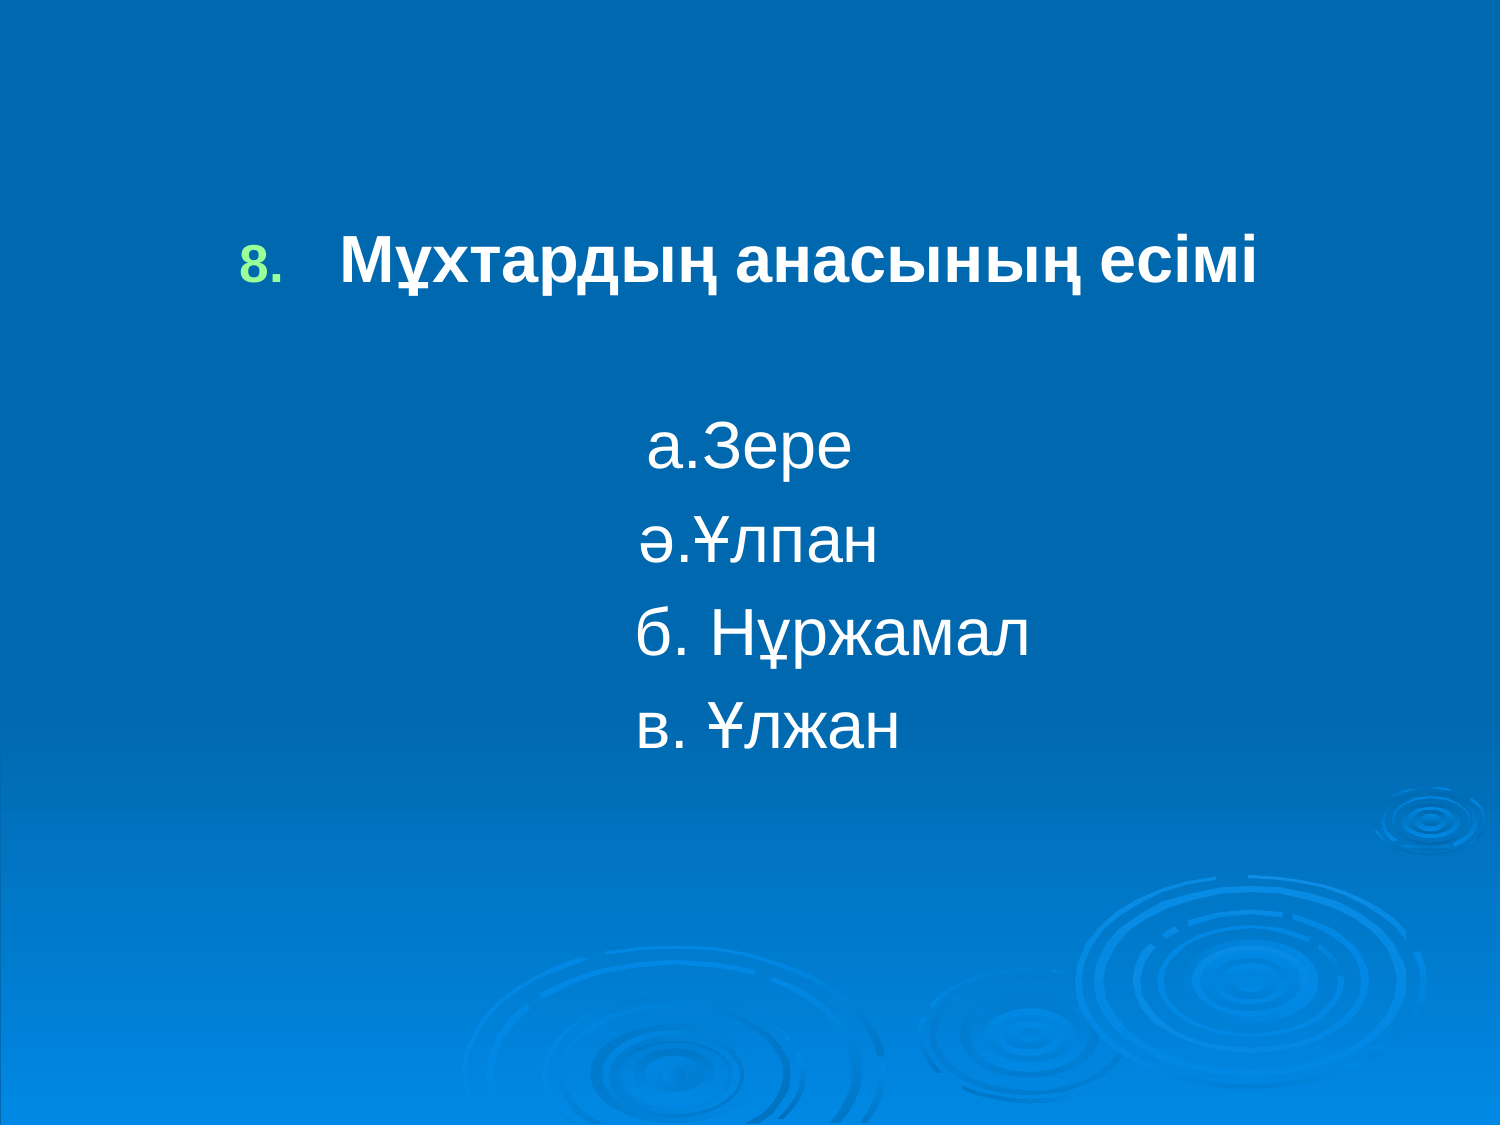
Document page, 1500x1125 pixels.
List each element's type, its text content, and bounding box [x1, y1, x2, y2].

list Мұхтардың анасының есімі а.Зере ә.Ұлпан б. Нұржамал в. Ұлжан [74, 207, 1426, 1006]
